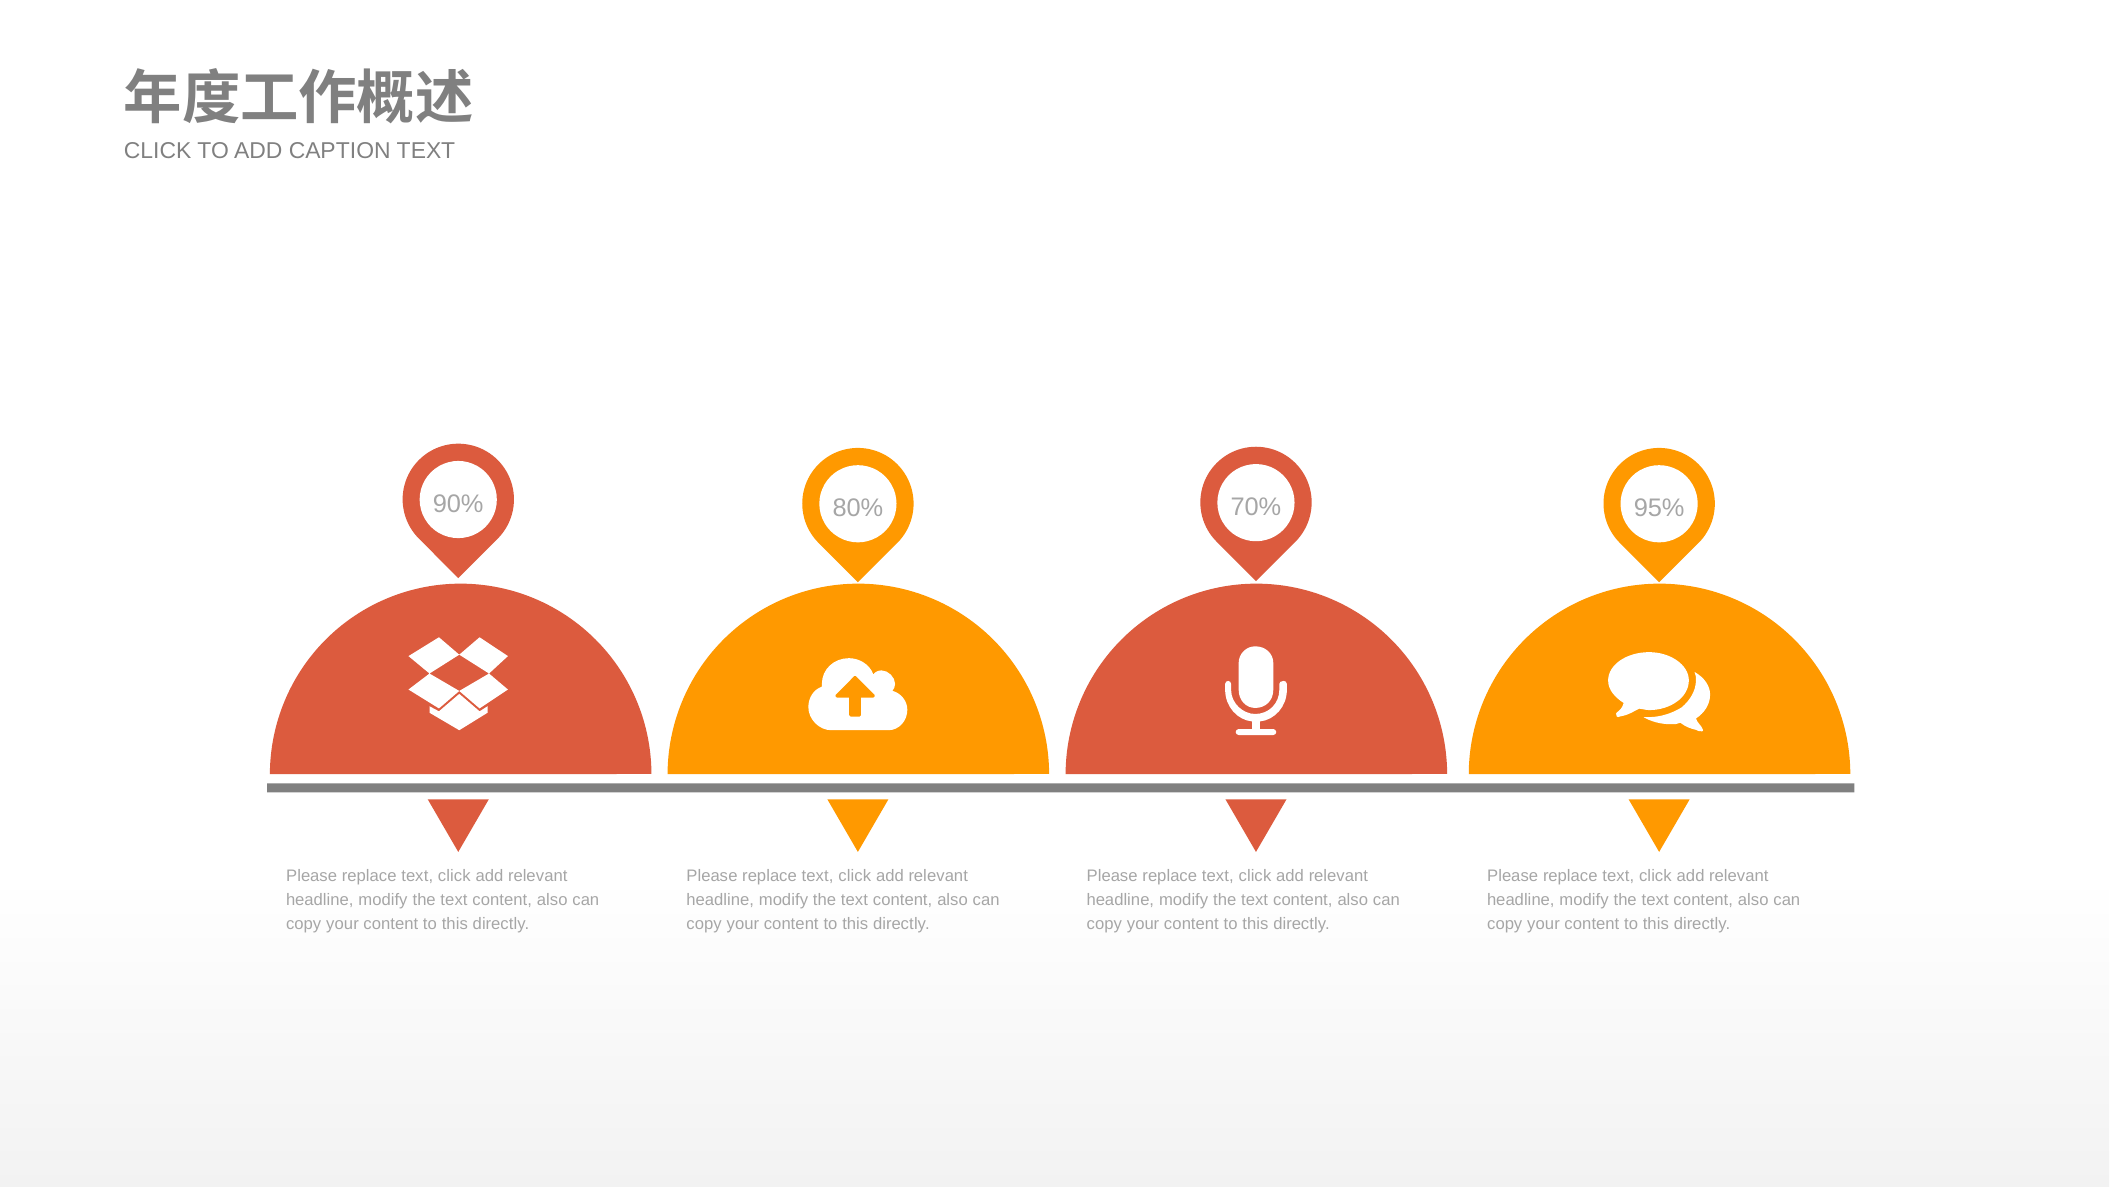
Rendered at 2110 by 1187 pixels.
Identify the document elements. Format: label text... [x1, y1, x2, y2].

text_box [1200, 446, 1312, 558]
text_box [408, 637, 508, 731]
text_box [425, 798, 491, 854]
text_box [1225, 680, 1287, 736]
text_box [1064, 582, 1449, 776]
text_box [266, 782, 1855, 793]
text_box 年度工作概述 [123, 60, 503, 131]
text_box [1608, 652, 1689, 718]
text_box [1643, 671, 1711, 732]
text_box [1223, 798, 1289, 854]
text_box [402, 443, 514, 555]
text_box Please replace text, click add relevant headline, modify the text content, also can copy your content to this directly. [686, 861, 1031, 933]
text_box [825, 798, 891, 854]
text_box Please replace text, click add relevant headline, modify the text content, also can copy your content to this directly. [286, 861, 631, 933]
text_box [268, 582, 653, 776]
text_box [802, 447, 914, 560]
text_box [1238, 646, 1274, 708]
text_box Please replace text, click add relevant headline, modify the text content, also can copy your content to this directly. [1487, 861, 1832, 933]
text_box [808, 658, 908, 731]
text_box [1467, 582, 1852, 776]
text_box [1626, 798, 1692, 854]
text_box [666, 582, 1051, 776]
text_box Please replace text, click add relevant headline, modify the text content, also can copy your content to this directly. [1086, 861, 1431, 933]
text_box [1603, 447, 1715, 560]
text_box CLICK TO ADD CAPTION TEXT [123, 135, 503, 163]
